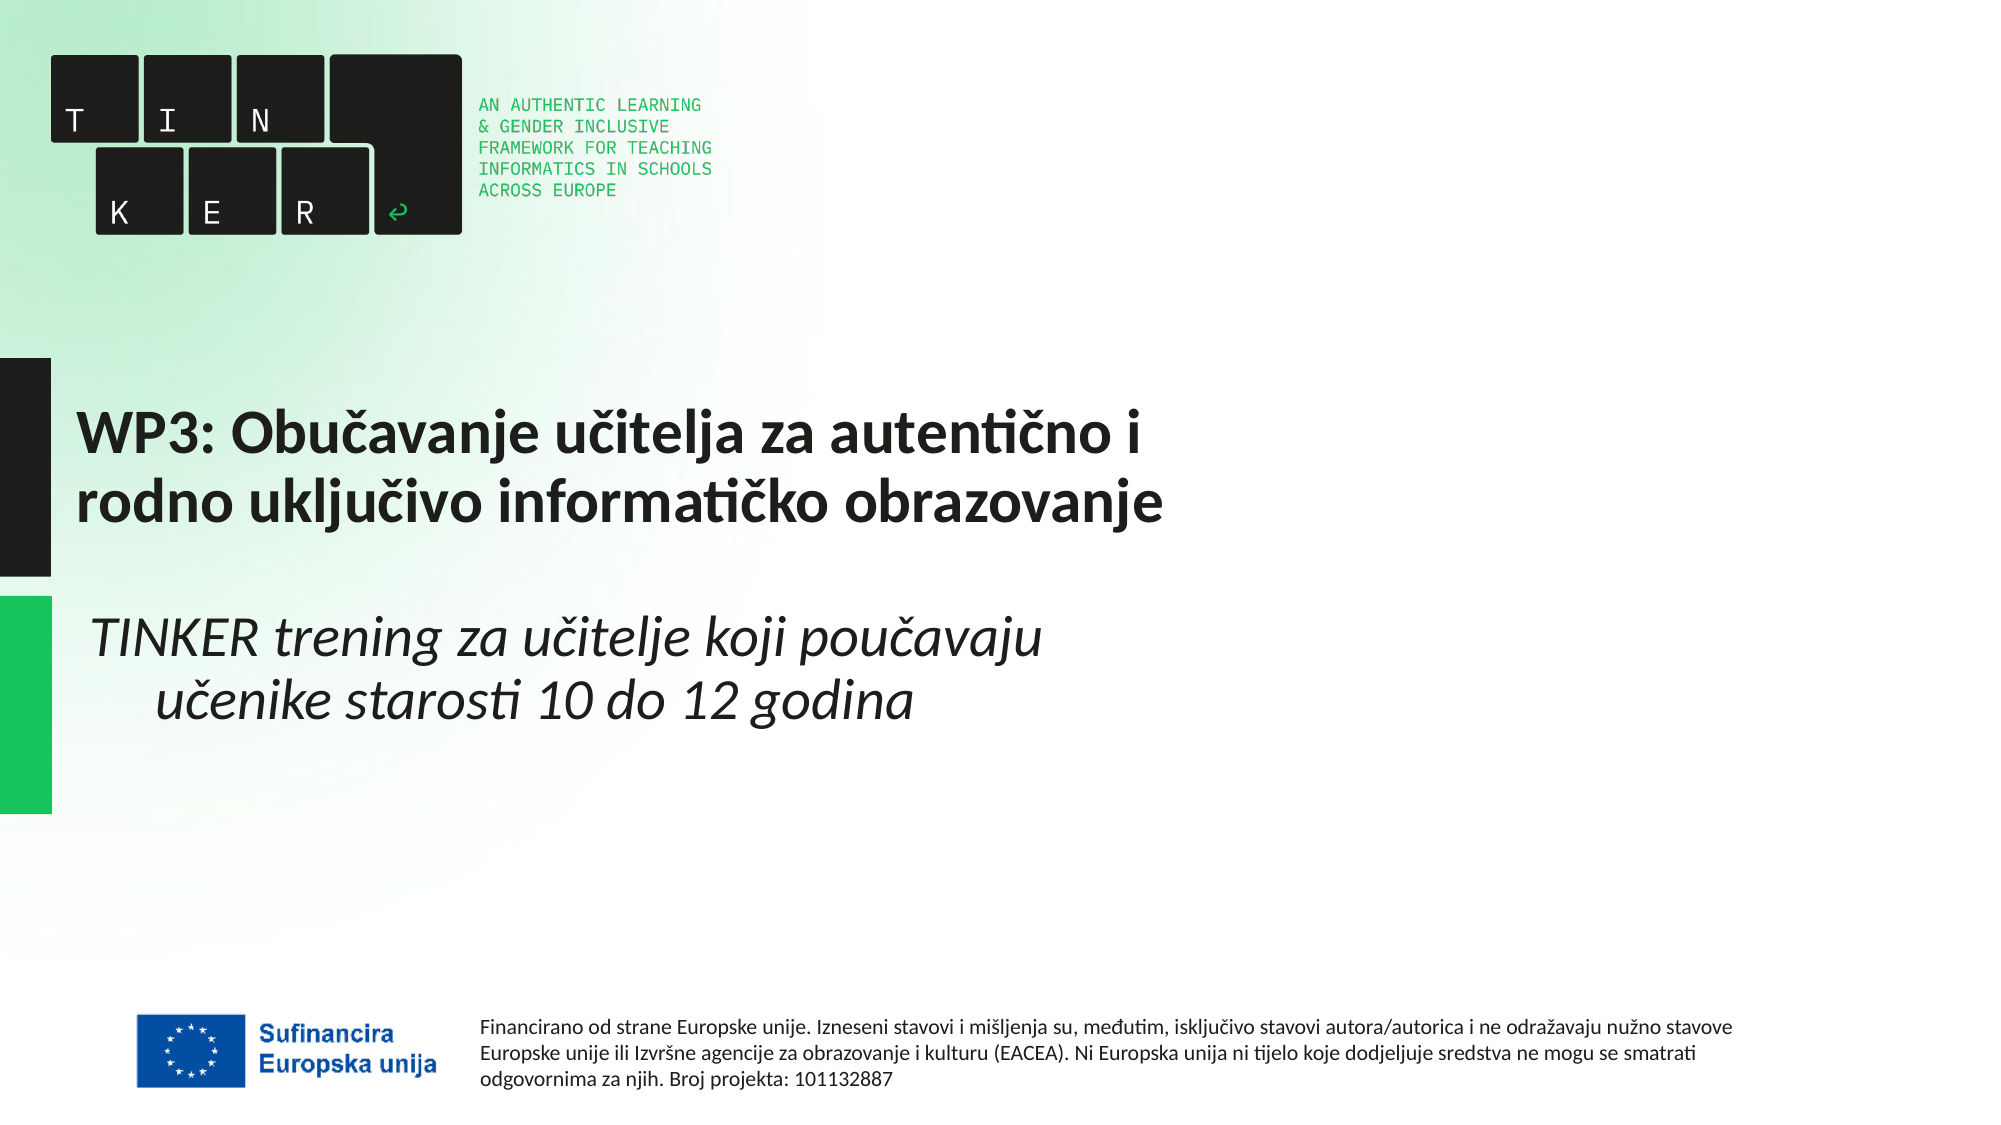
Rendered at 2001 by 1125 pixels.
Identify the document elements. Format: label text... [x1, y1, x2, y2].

subtitle TINKER trening za učitelje koji poučavaju učenike starosti 10 do 12 godina [65, 599, 1160, 812]
picture [0, 0, 843, 1125]
title WP3: Obučavanje učitelja za autentično i rodno uključivo informatičko obrazovanje [61, 358, 1196, 578]
